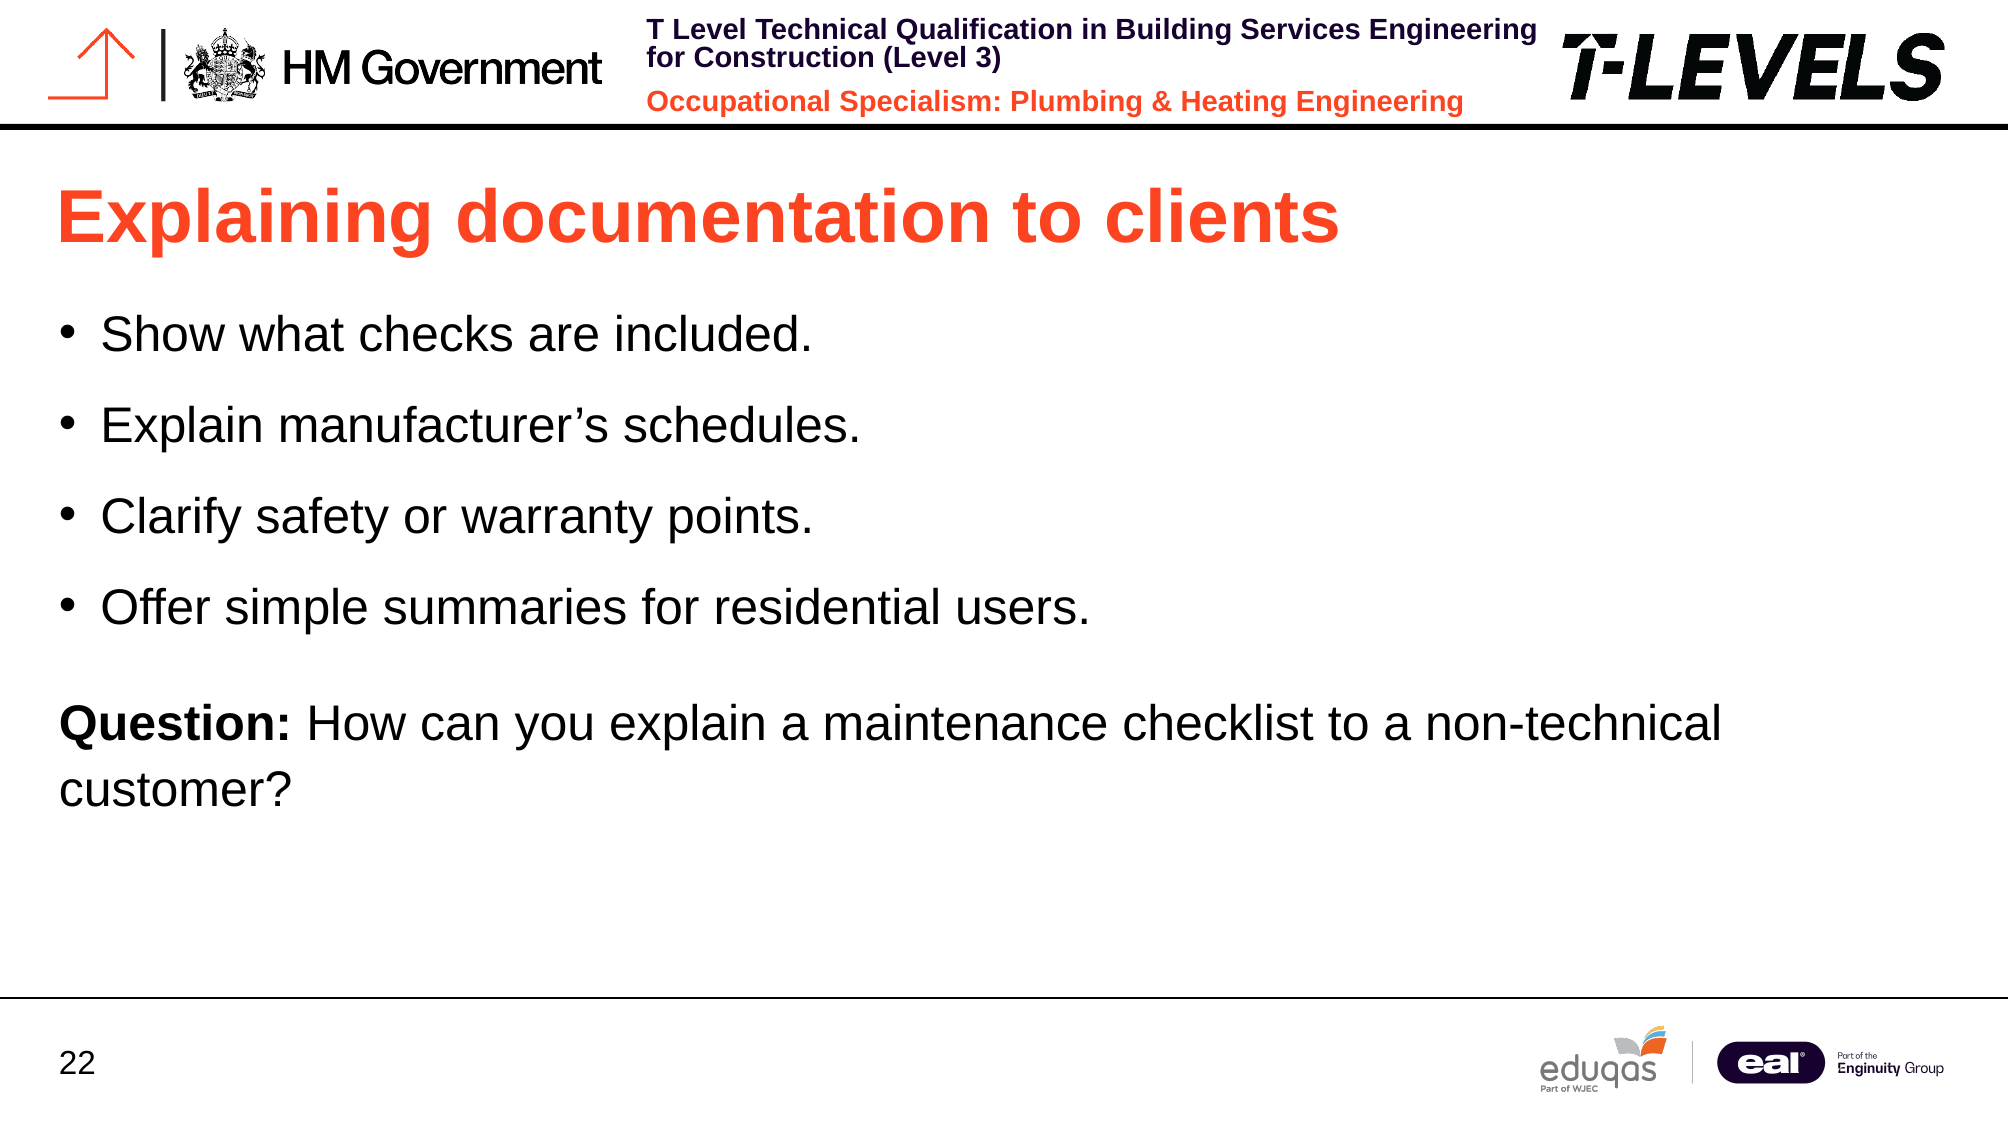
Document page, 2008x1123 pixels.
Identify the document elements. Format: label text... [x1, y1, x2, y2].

picture [43, 27, 141, 100]
list Show what checks are included. Explain manufacturer’s schedules. Clarify safety or warranty points. Offer simple summaries for residential users. Question: How can you explain a maintenance checklist to a non-technical customer? [59, 295, 1949, 962]
title Explaining documentation to clients [41, 111, 1949, 314]
picture [1543, 25, 1964, 108]
picture [1535, 1021, 1949, 1097]
picture [161, 28, 602, 102]
